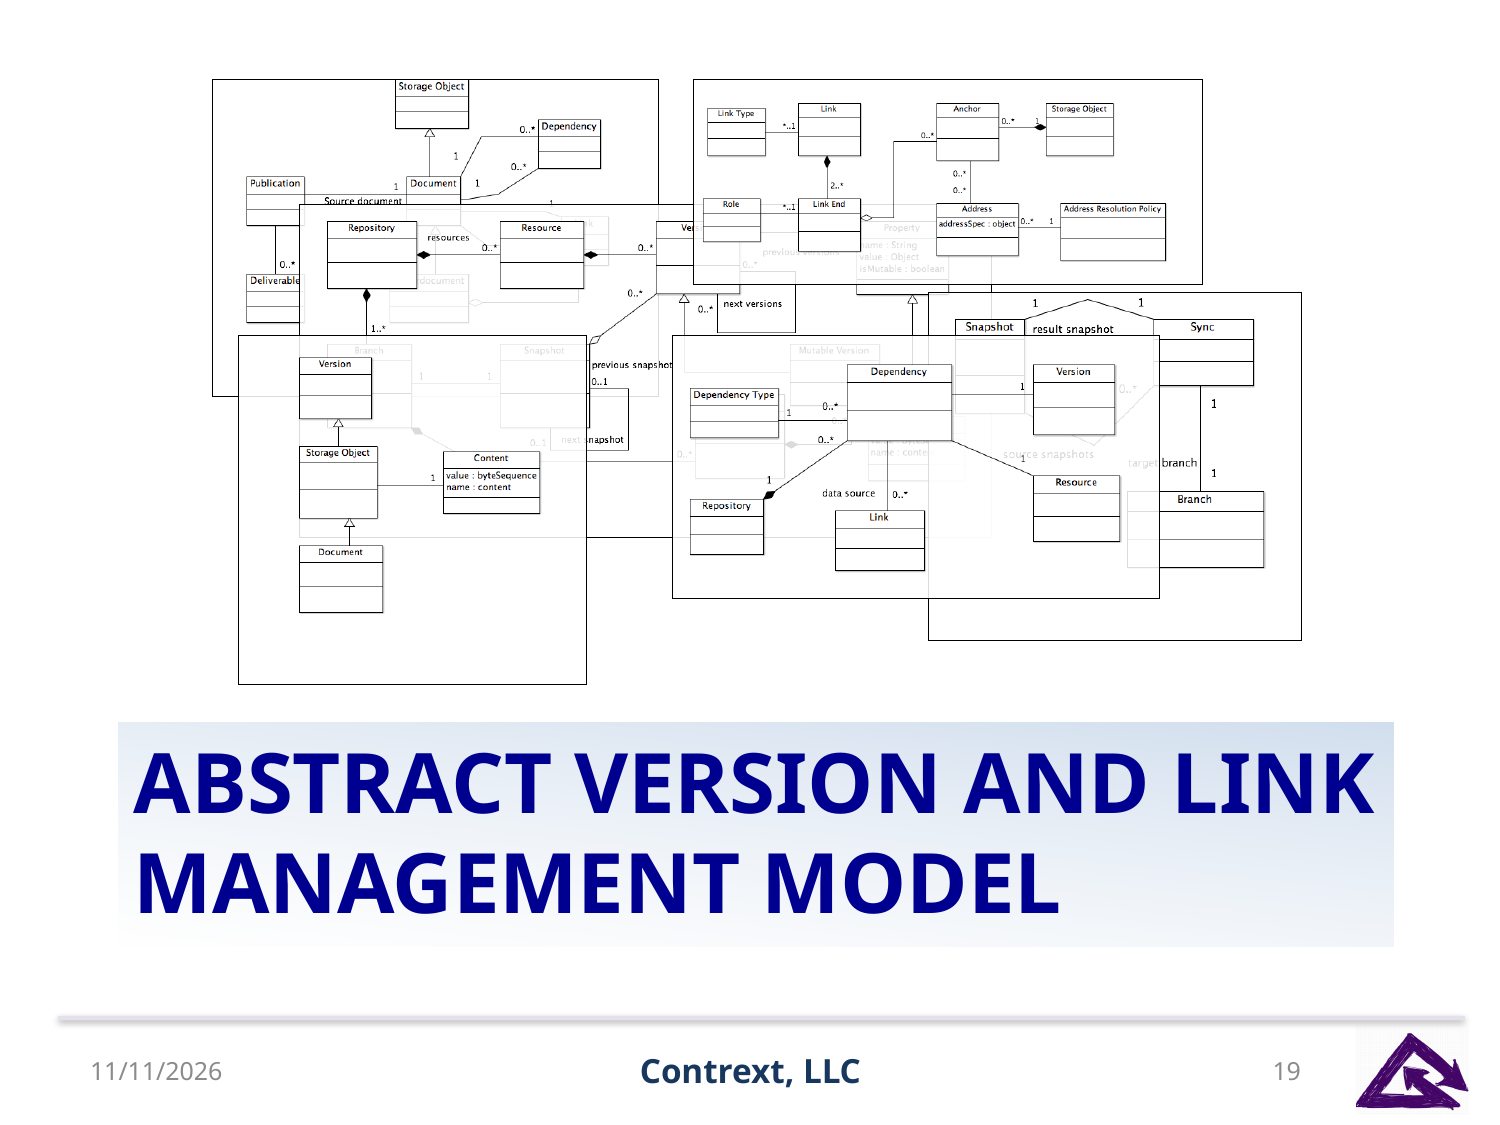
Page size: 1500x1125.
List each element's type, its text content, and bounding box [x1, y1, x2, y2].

picture [212, 79, 1302, 685]
picture [1356, 1025, 1469, 1115]
title Abstract Version and Link Management Model [118, 722, 1394, 947]
slide_number 19 [1074, 1042, 1316, 1103]
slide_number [75, 1042, 425, 1103]
footer Contrext, LLC [471, 1042, 1030, 1103]
